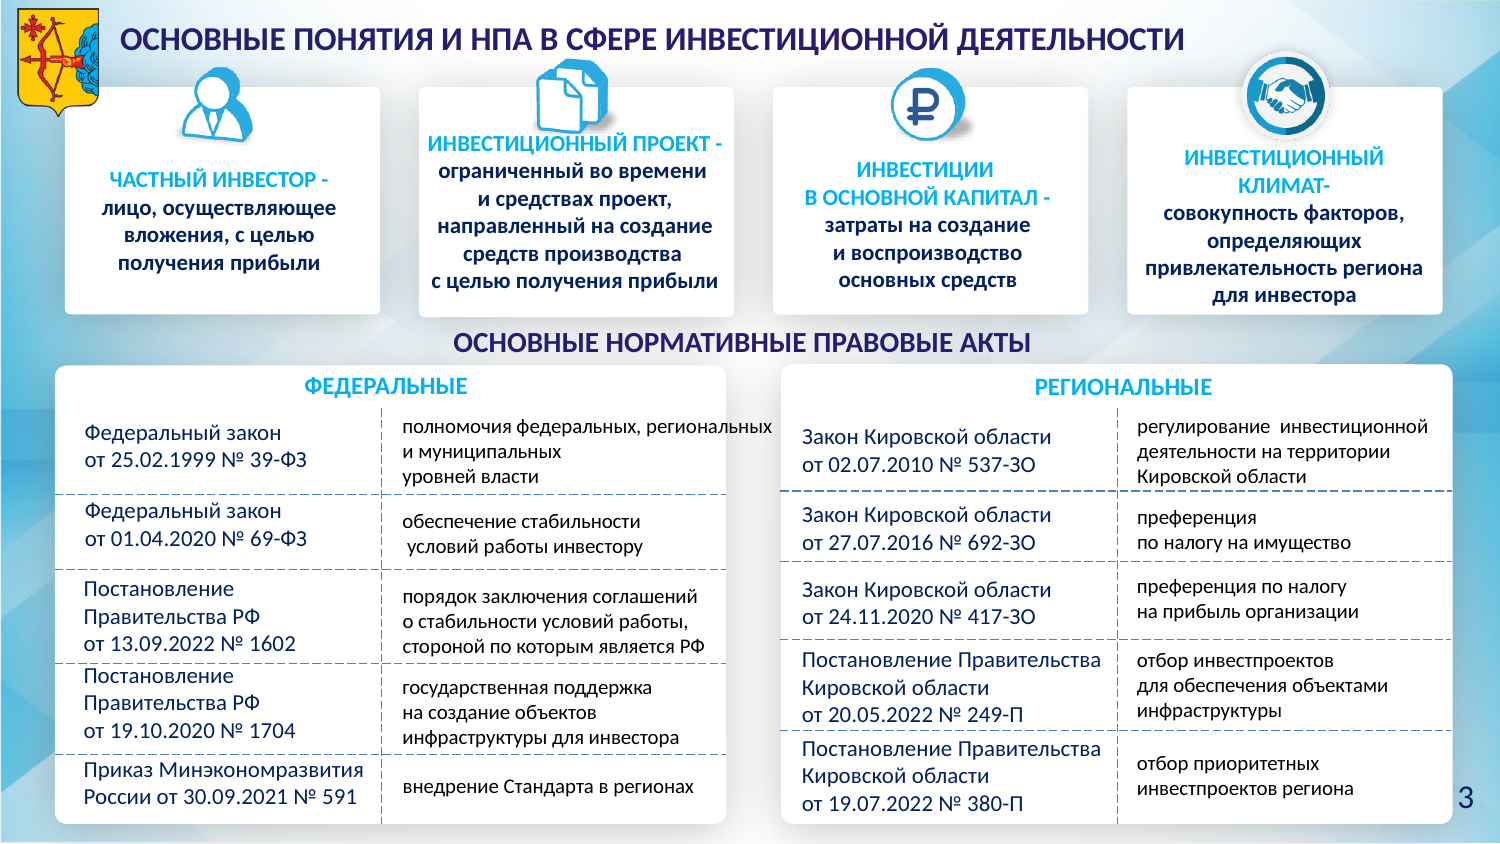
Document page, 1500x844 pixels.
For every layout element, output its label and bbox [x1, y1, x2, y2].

text_box [878, 56, 975, 153]
picture [0, 0, 1500, 843]
